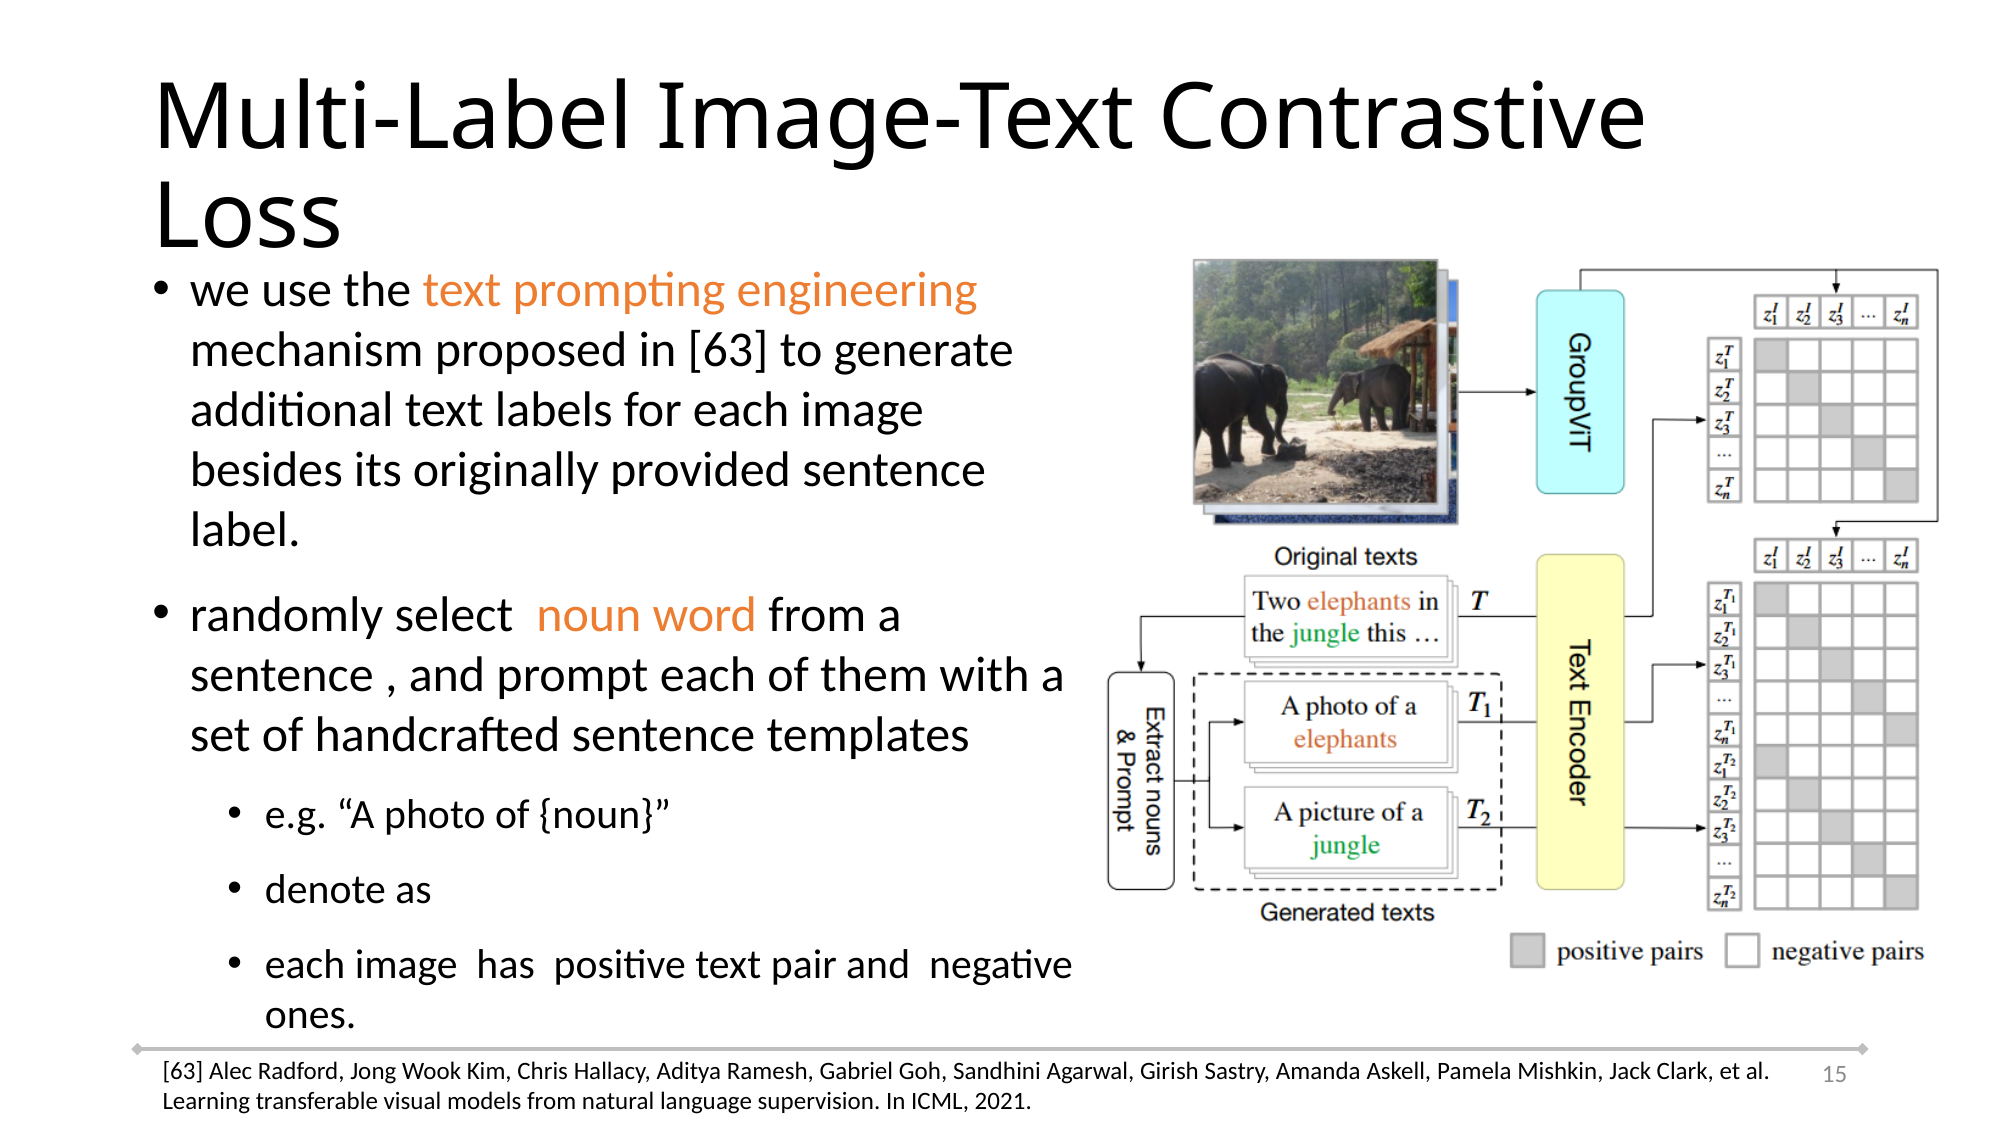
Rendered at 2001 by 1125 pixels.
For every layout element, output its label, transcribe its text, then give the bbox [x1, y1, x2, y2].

slide_number 15 [1853, 1051, 1863, 1103]
slide_number 15 [1412, 1042, 1862, 1047]
picture [1086, 231, 1968, 984]
title Multi-Label Image-Text Contrastive Loss [137, 59, 1863, 278]
text_box [63] Alec Radford, Jong Wook Kim, Chris Hallacy, Aditya Ramesh, Gabriel Goh, Sandhini Agarwal, Girish Sastry, Amanda Askell, Pamela Mishkin, Jack Clark, et al. Learning transferable visual models from natural language supervision. In ICML, 2021. [147, 1050, 1853, 1122]
